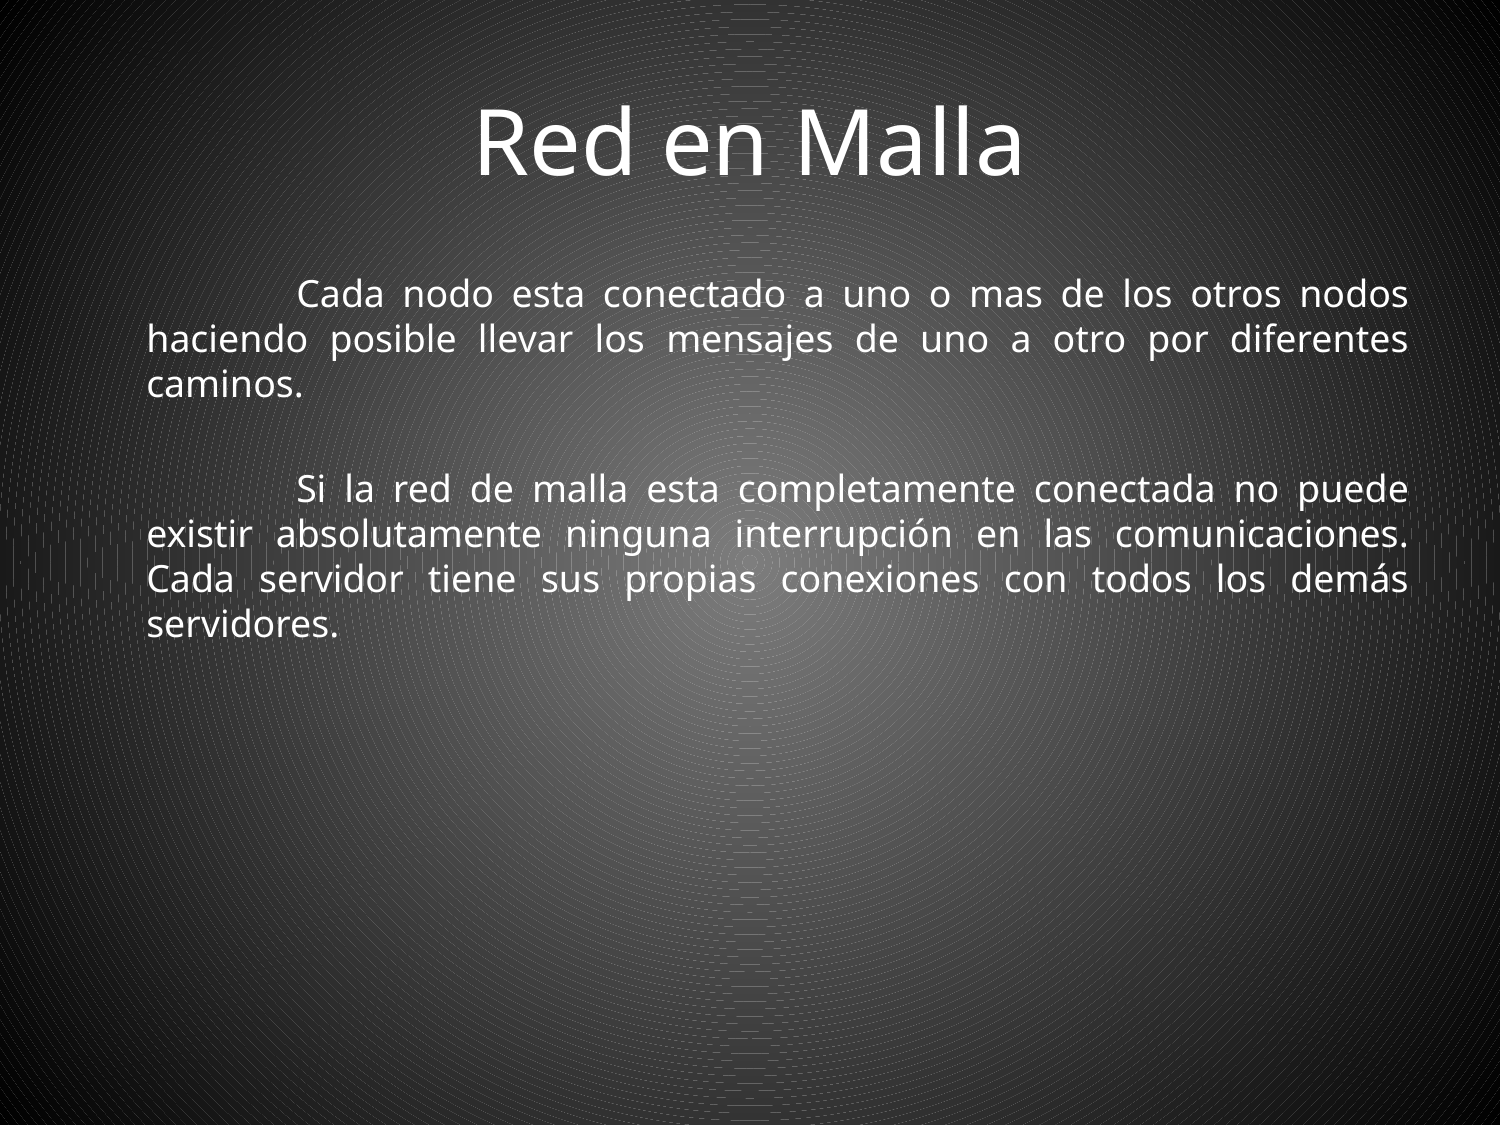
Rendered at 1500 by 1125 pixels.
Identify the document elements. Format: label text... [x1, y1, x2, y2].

list Cada nodo esta conectado a uno o mas de los otros nodos haciendo posible llevar los mensajes de uno a otro por diferentes caminos. Si la red de malla esta completamente conectada no puede existir absolutamente ninguna interrupción en las comunicaciones. Cada servidor tiene sus propias conexiones con todos los demás servidores. [75, 262, 1425, 1005]
title Red en Malla [75, 45, 1425, 233]
